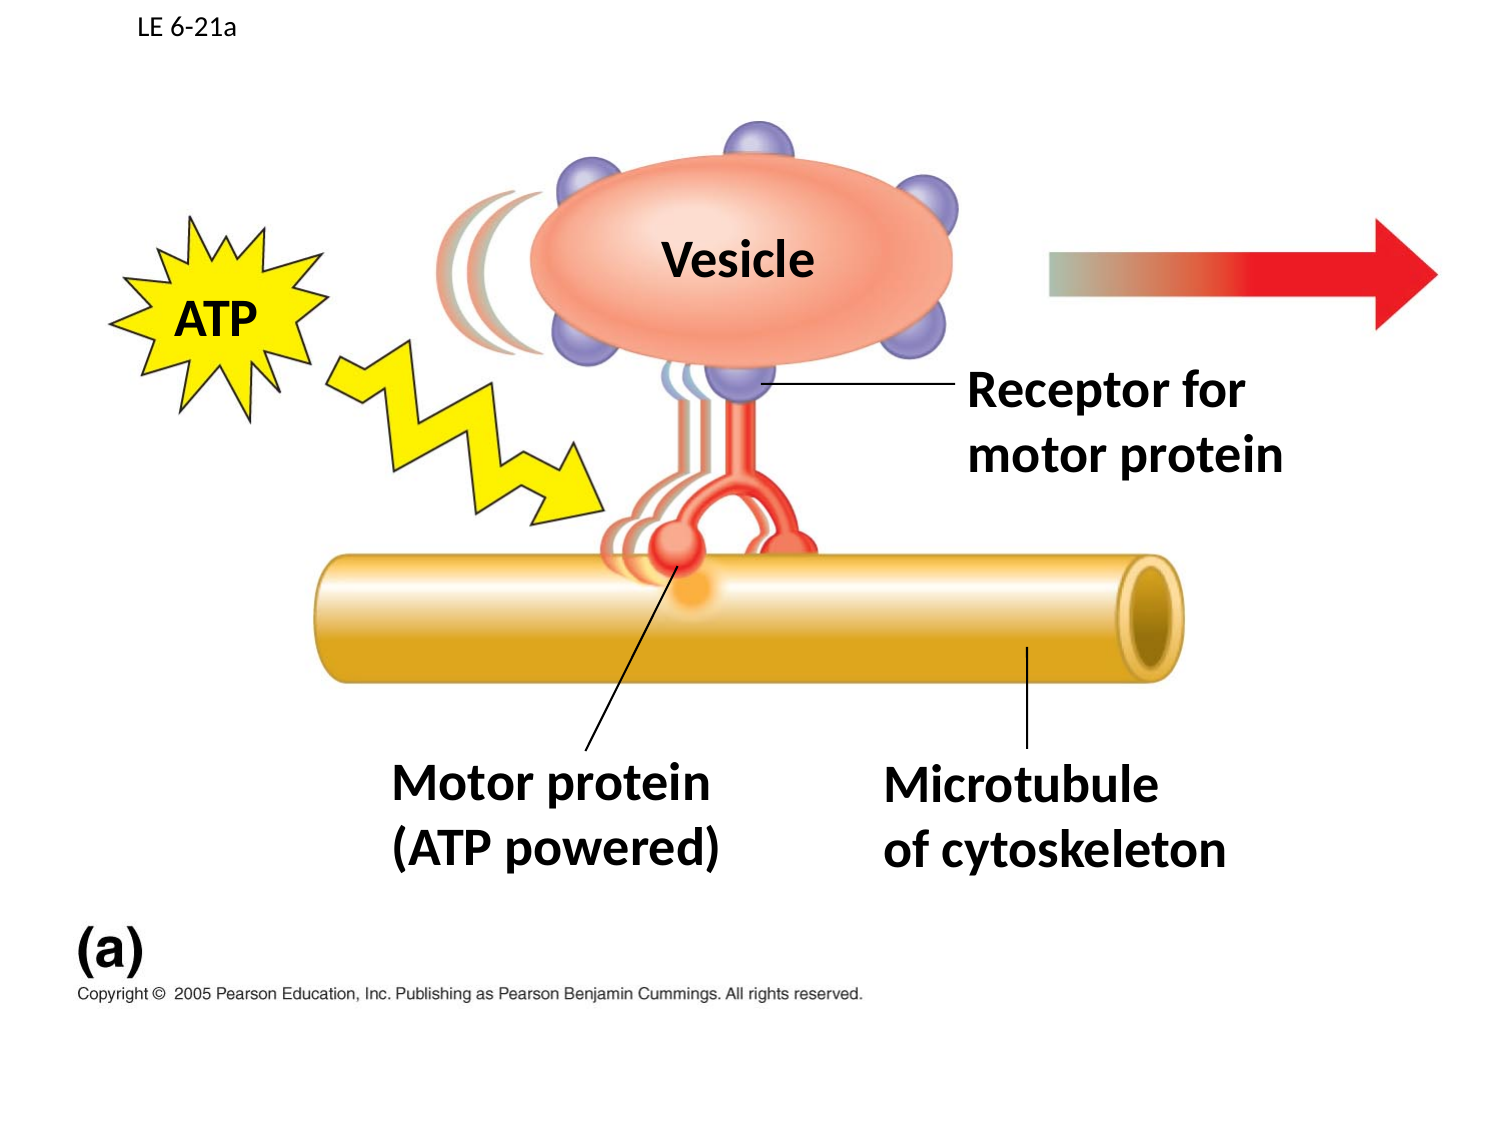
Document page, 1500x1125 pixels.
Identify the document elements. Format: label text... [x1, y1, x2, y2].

picture [49, 112, 1451, 1013]
title LE 6-21a [24, 0, 350, 50]
